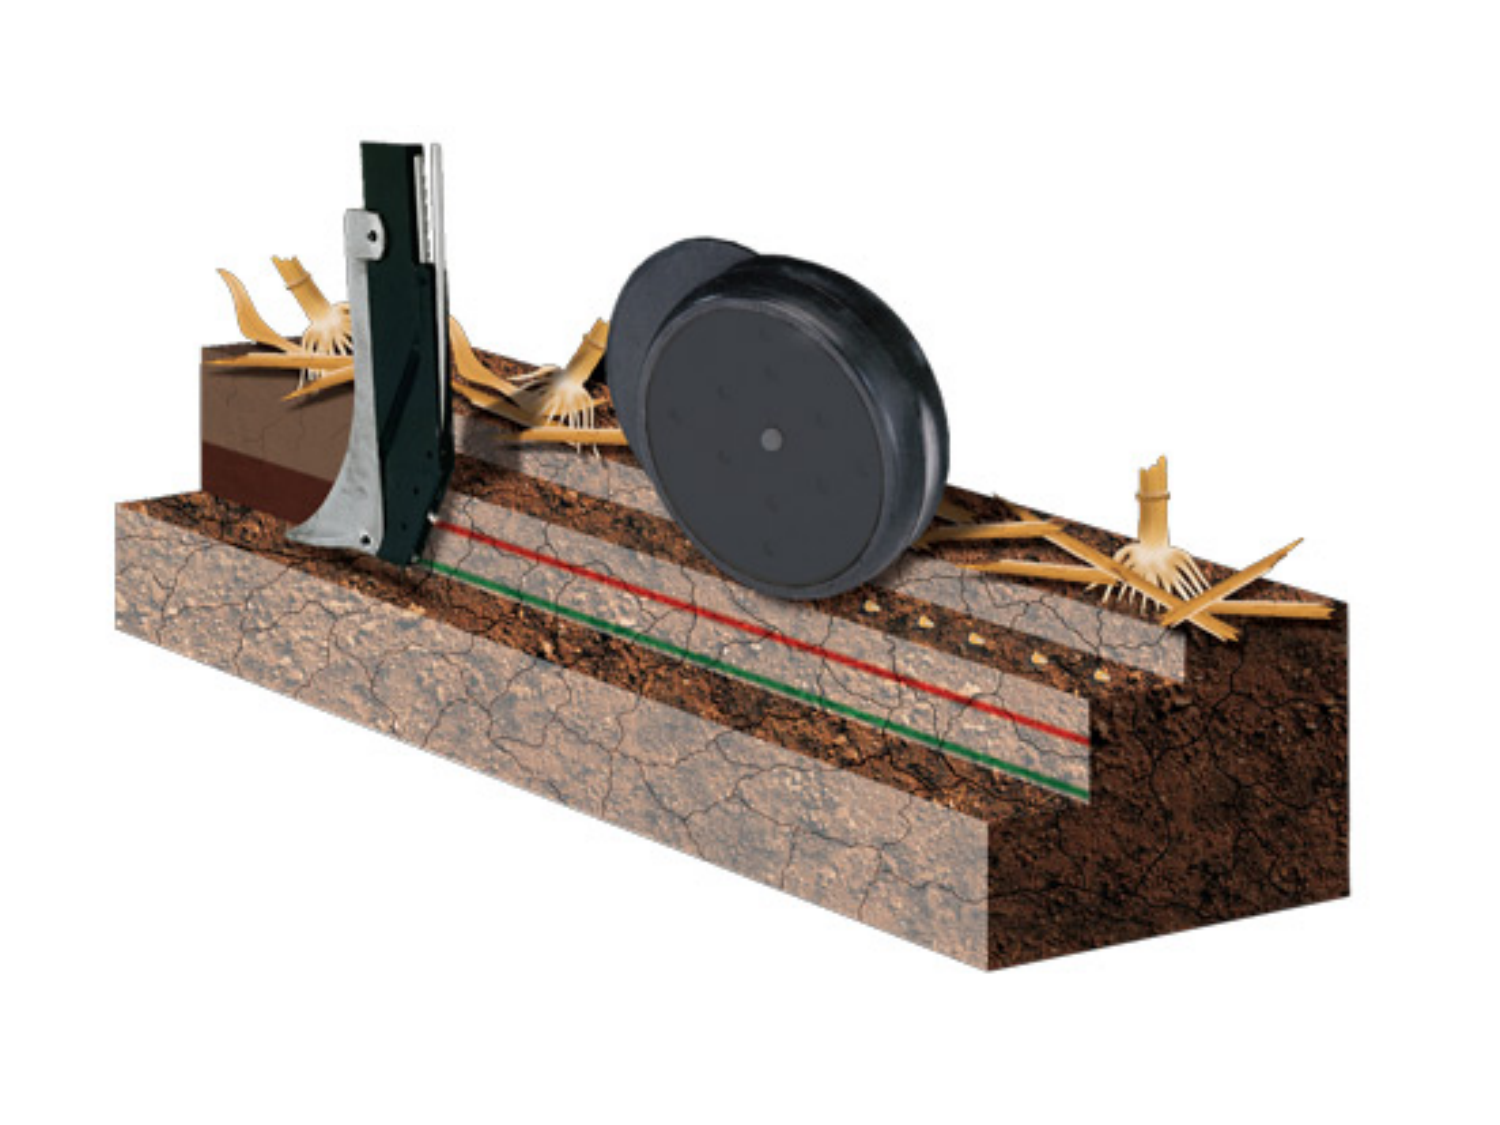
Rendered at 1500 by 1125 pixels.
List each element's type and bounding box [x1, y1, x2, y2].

picture [64, 125, 1424, 993]
